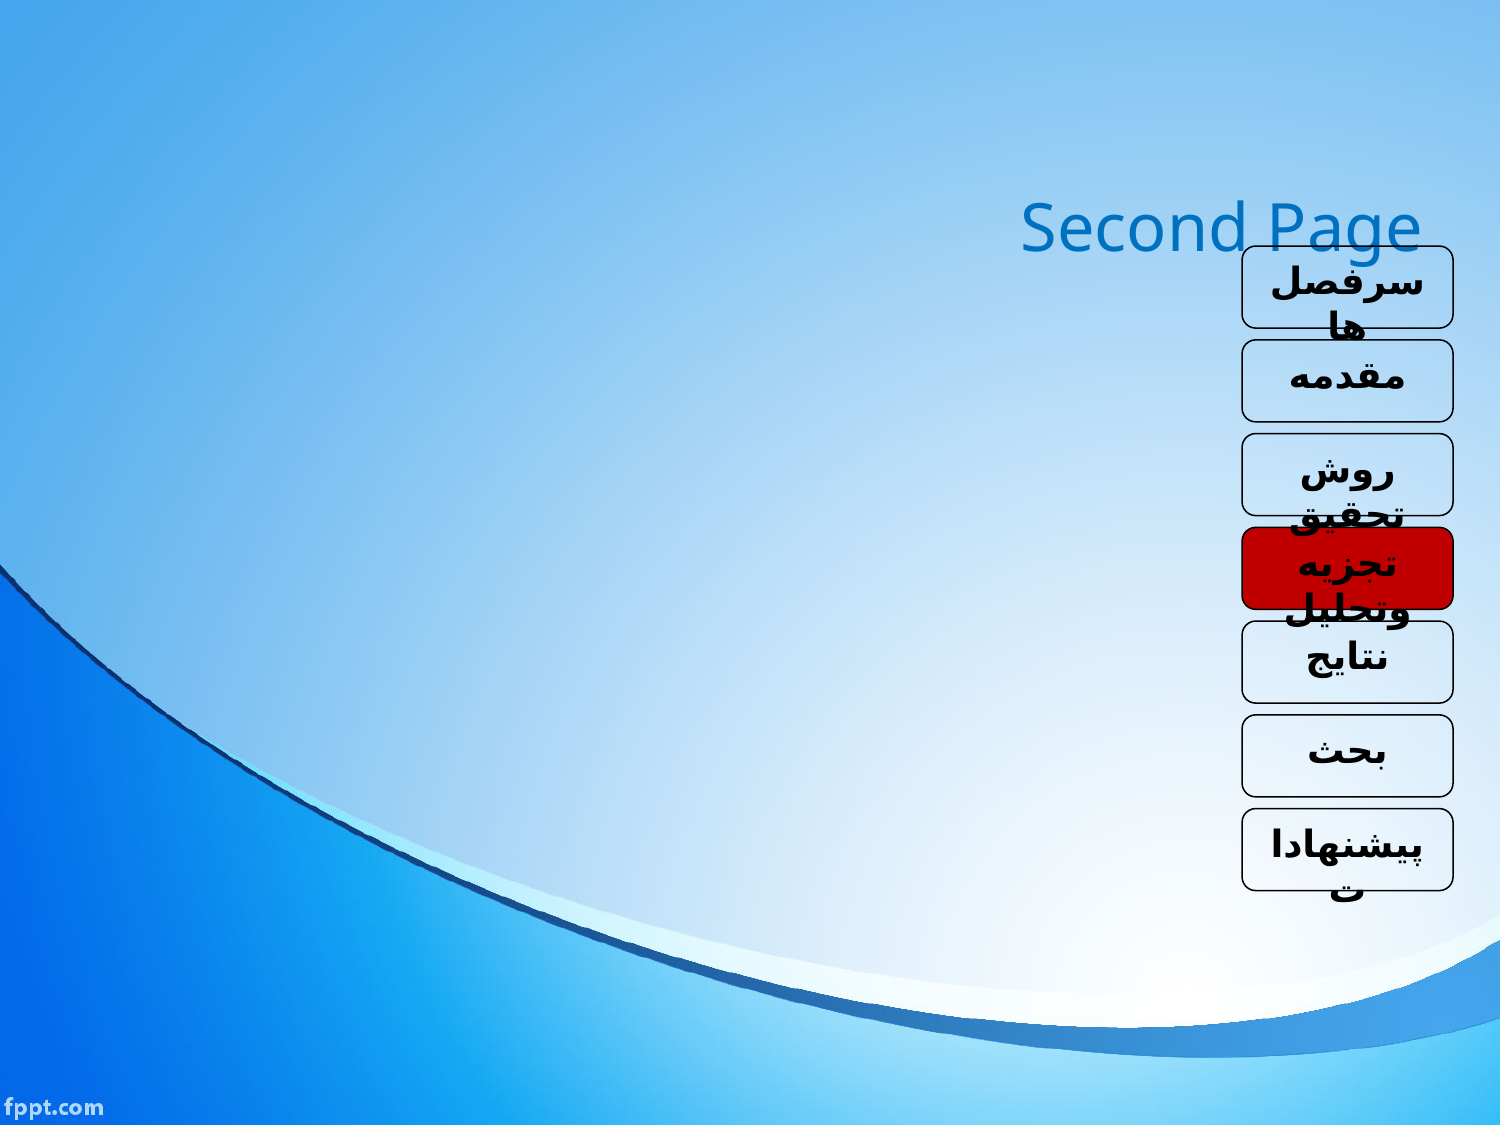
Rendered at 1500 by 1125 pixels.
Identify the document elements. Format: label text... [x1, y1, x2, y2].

text_box بحث [1242, 714, 1454, 797]
text_box تجزیه وتحلیل [1242, 527, 1454, 610]
picture [0, 0, 1500, 1125]
text_box نتایج [1242, 621, 1454, 704]
text_box روش تحقیق [1242, 433, 1454, 516]
text_box Second Page [679, 172, 1439, 290]
text_box مقدمه [1242, 339, 1454, 422]
text_box پیشنهادات [1242, 808, 1454, 891]
text_box سرفصل ها [1242, 246, 1454, 329]
